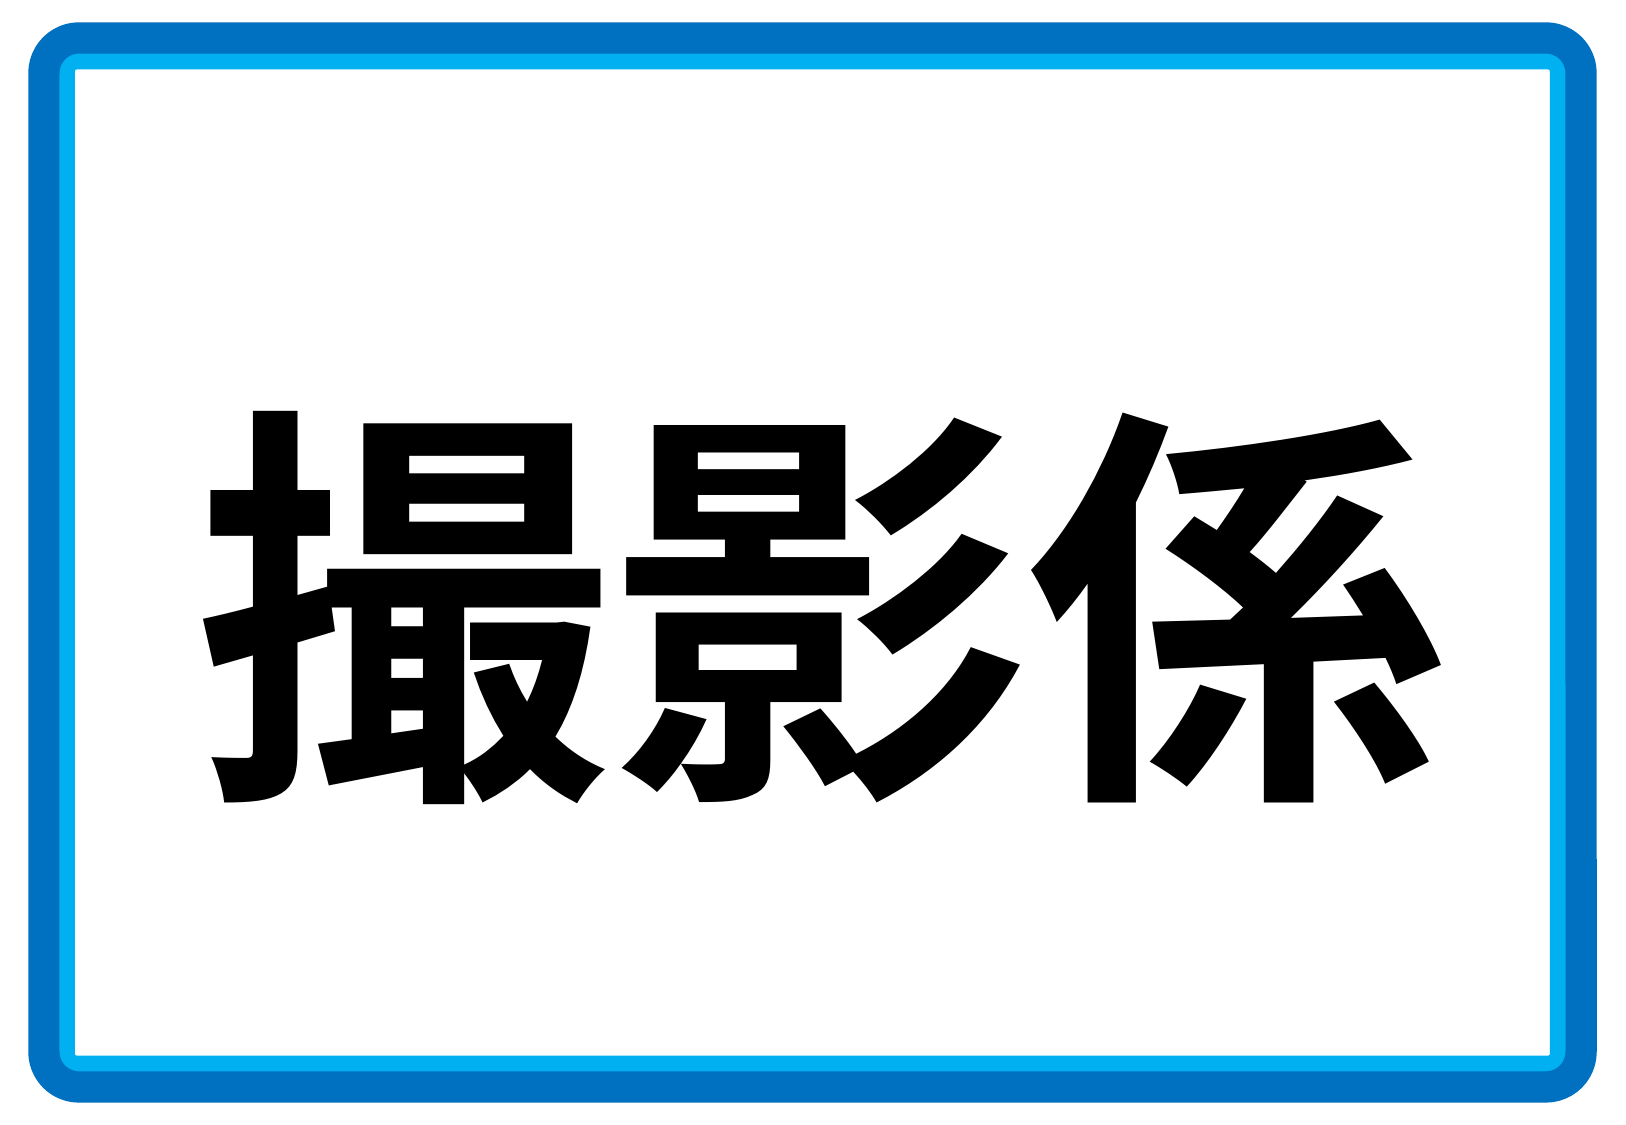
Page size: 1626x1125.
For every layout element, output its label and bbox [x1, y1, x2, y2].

text_box [43, 37, 1582, 1088]
